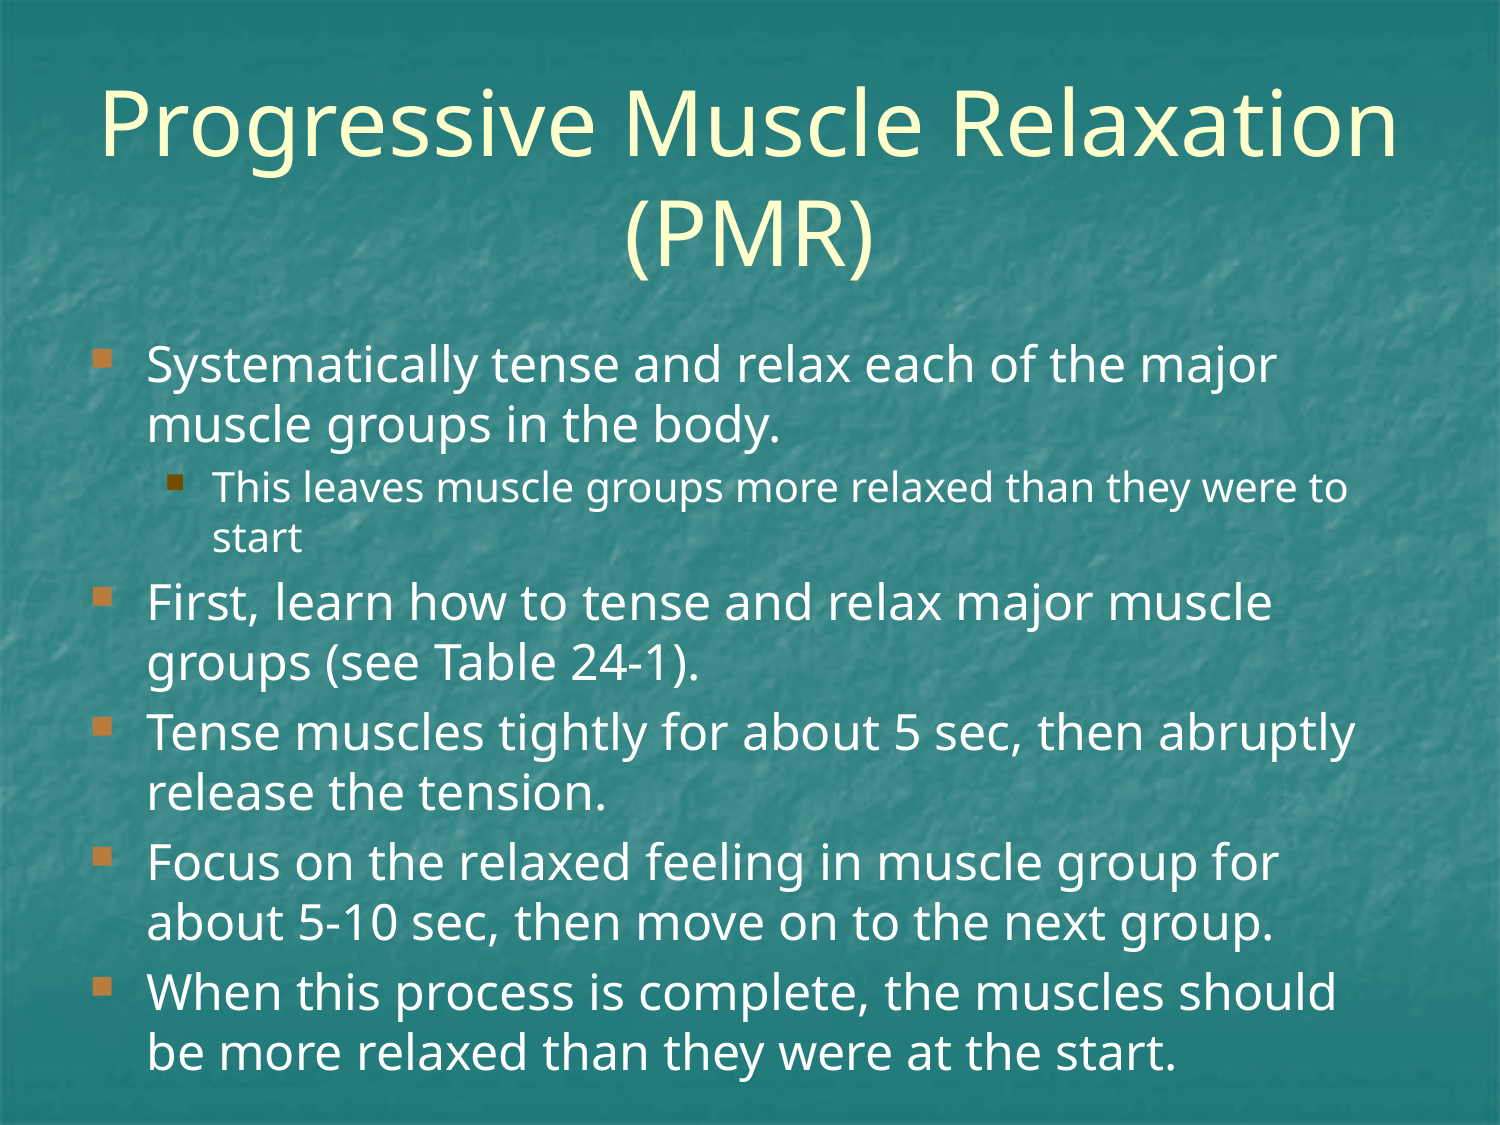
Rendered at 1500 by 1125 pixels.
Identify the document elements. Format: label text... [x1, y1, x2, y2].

title Progressive Muscle Relaxation (PMR) [74, 62, 1426, 288]
list Systematically tense and relax each of the major muscle groups in the body. This leaves muscle groups more relaxed than they were to start First, learn how to tense and relax major muscle groups (see Table 24-1). Tense muscles tightly for about 5 sec, then abruptly release the tension. Focus on the relaxed feeling in muscle group for about 5-10 sec, then move on to the next group. When this process is complete, the muscles should be more relaxed than they were at the start. [74, 324, 1426, 1001]
